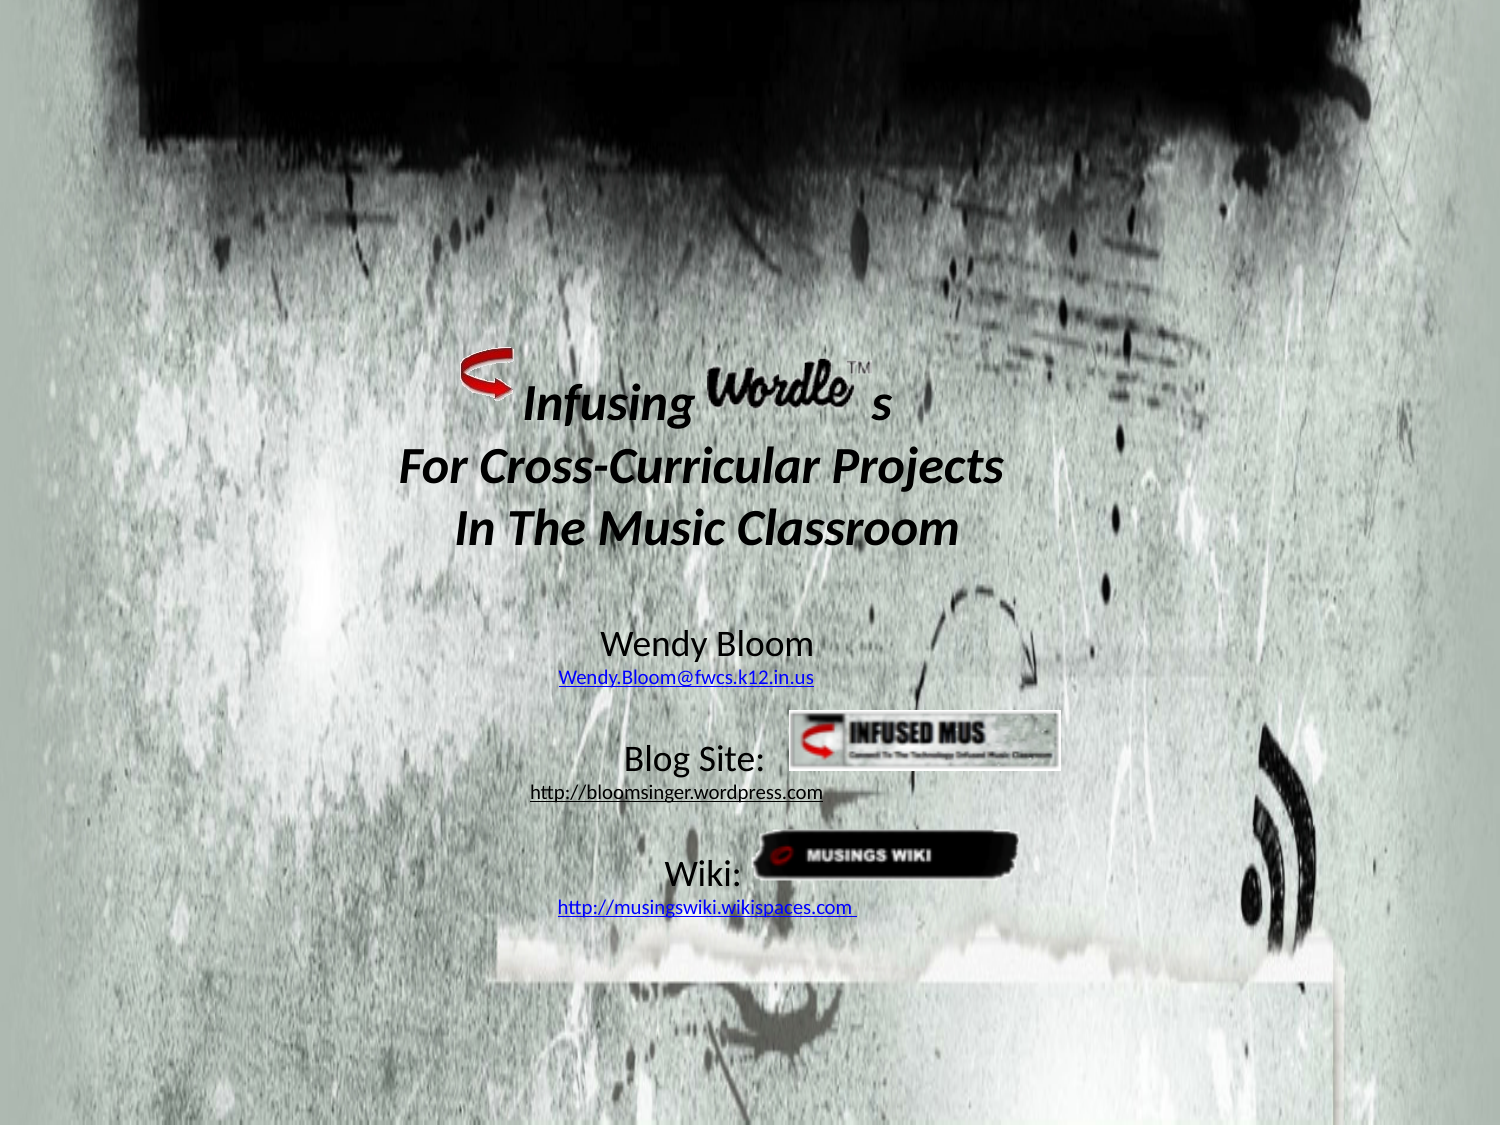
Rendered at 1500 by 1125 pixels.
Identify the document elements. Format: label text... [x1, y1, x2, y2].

text_box Infusing s For Cross-Curricular Projects In The Music Classroom Wendy Bloom Wendy.Bloom@fwcs.k12.in.us Blog Site: http://bloomsinger.wordpress.com Wiki: http://musingswiki.wikispaces.com [69, 81, 1345, 1069]
picture [0, 0, 1500, 1125]
